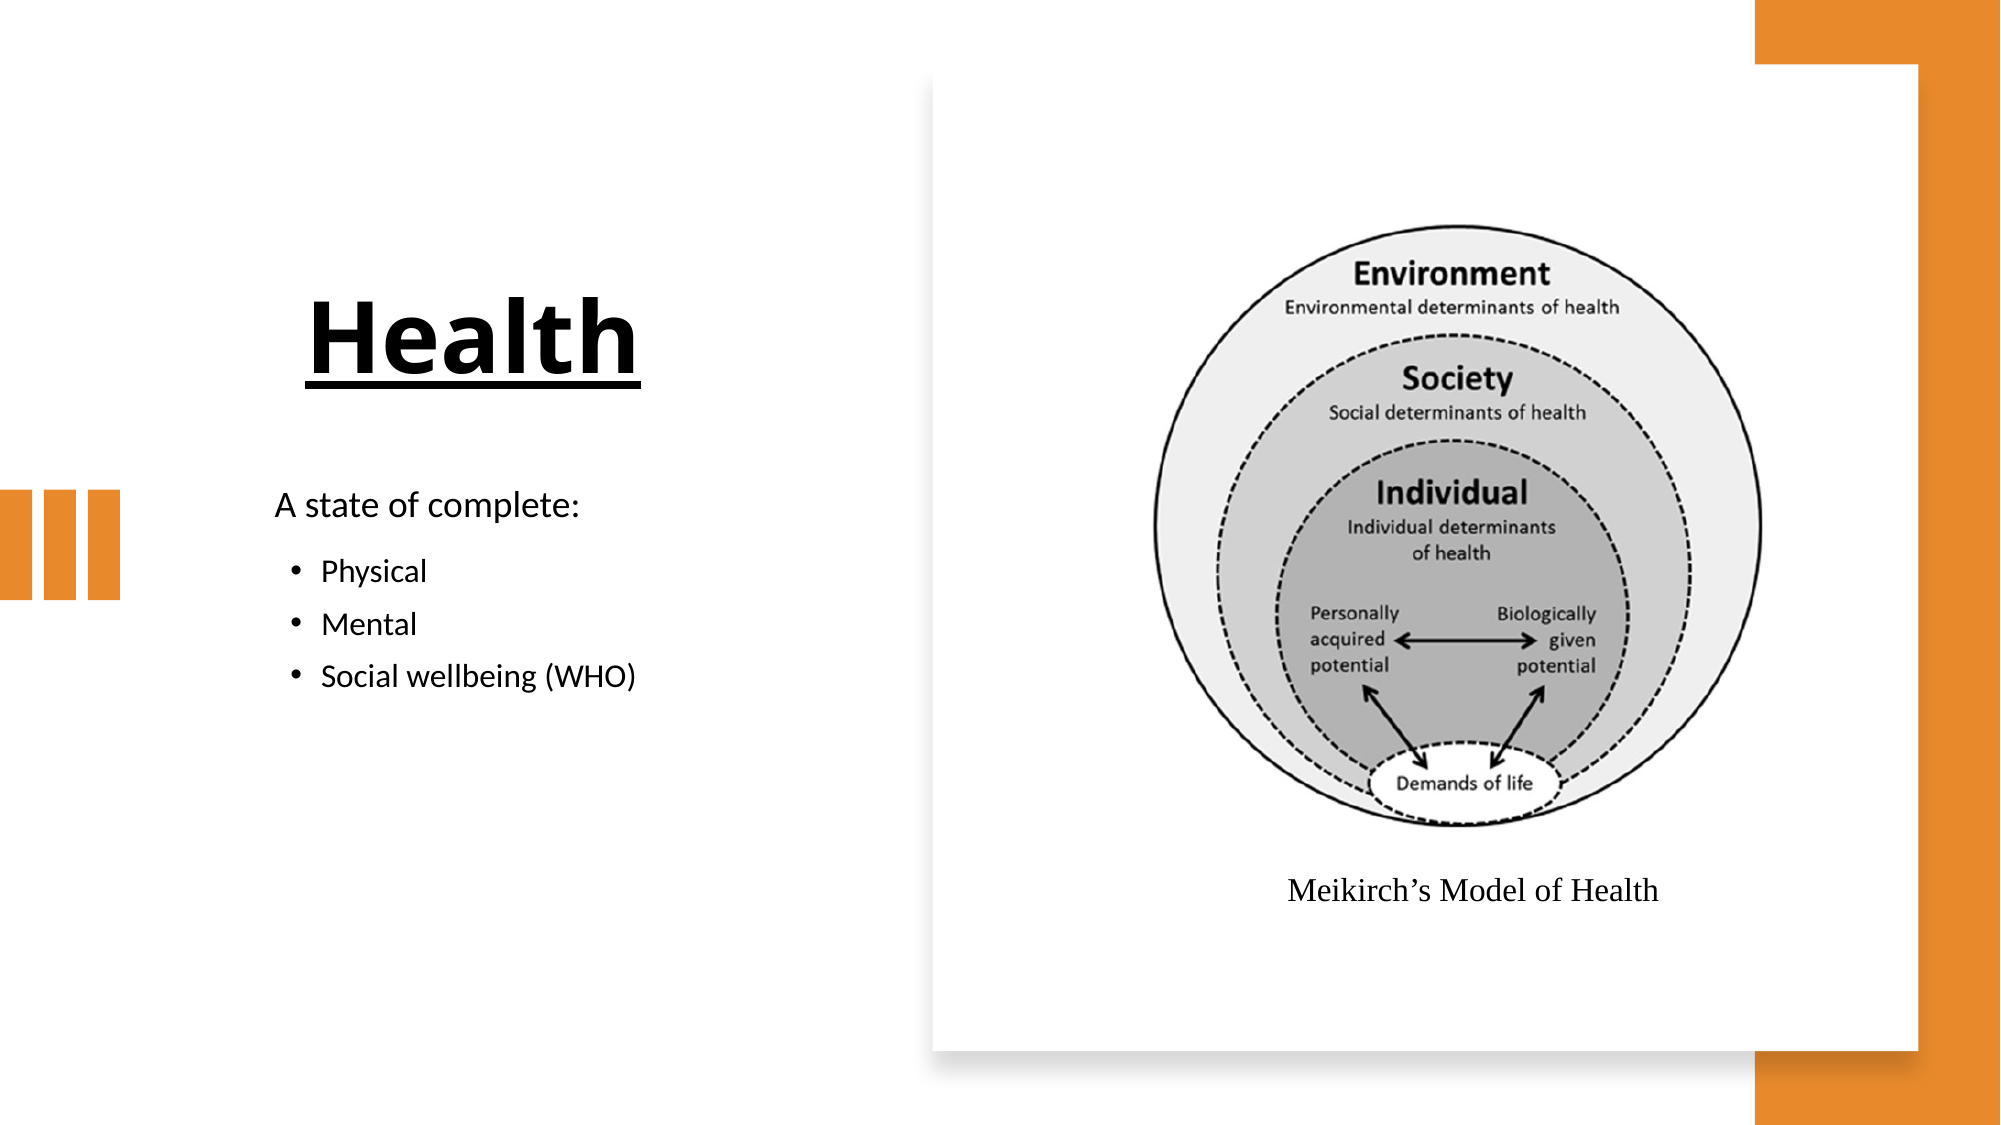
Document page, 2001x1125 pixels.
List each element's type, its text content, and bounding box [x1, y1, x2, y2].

picture [1152, 223, 1763, 828]
text_box [0, 0, 1754, 1125]
text_box A state of complete: Physical Mental Social wellbeing (WHO) [230, 472, 876, 702]
text_box [932, 63, 1919, 1052]
text_box Meikirch’s Model of Health [1228, 861, 1727, 916]
text_box Health [250, 268, 696, 423]
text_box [0, 489, 120, 601]
text_box [1754, 0, 2000, 1125]
